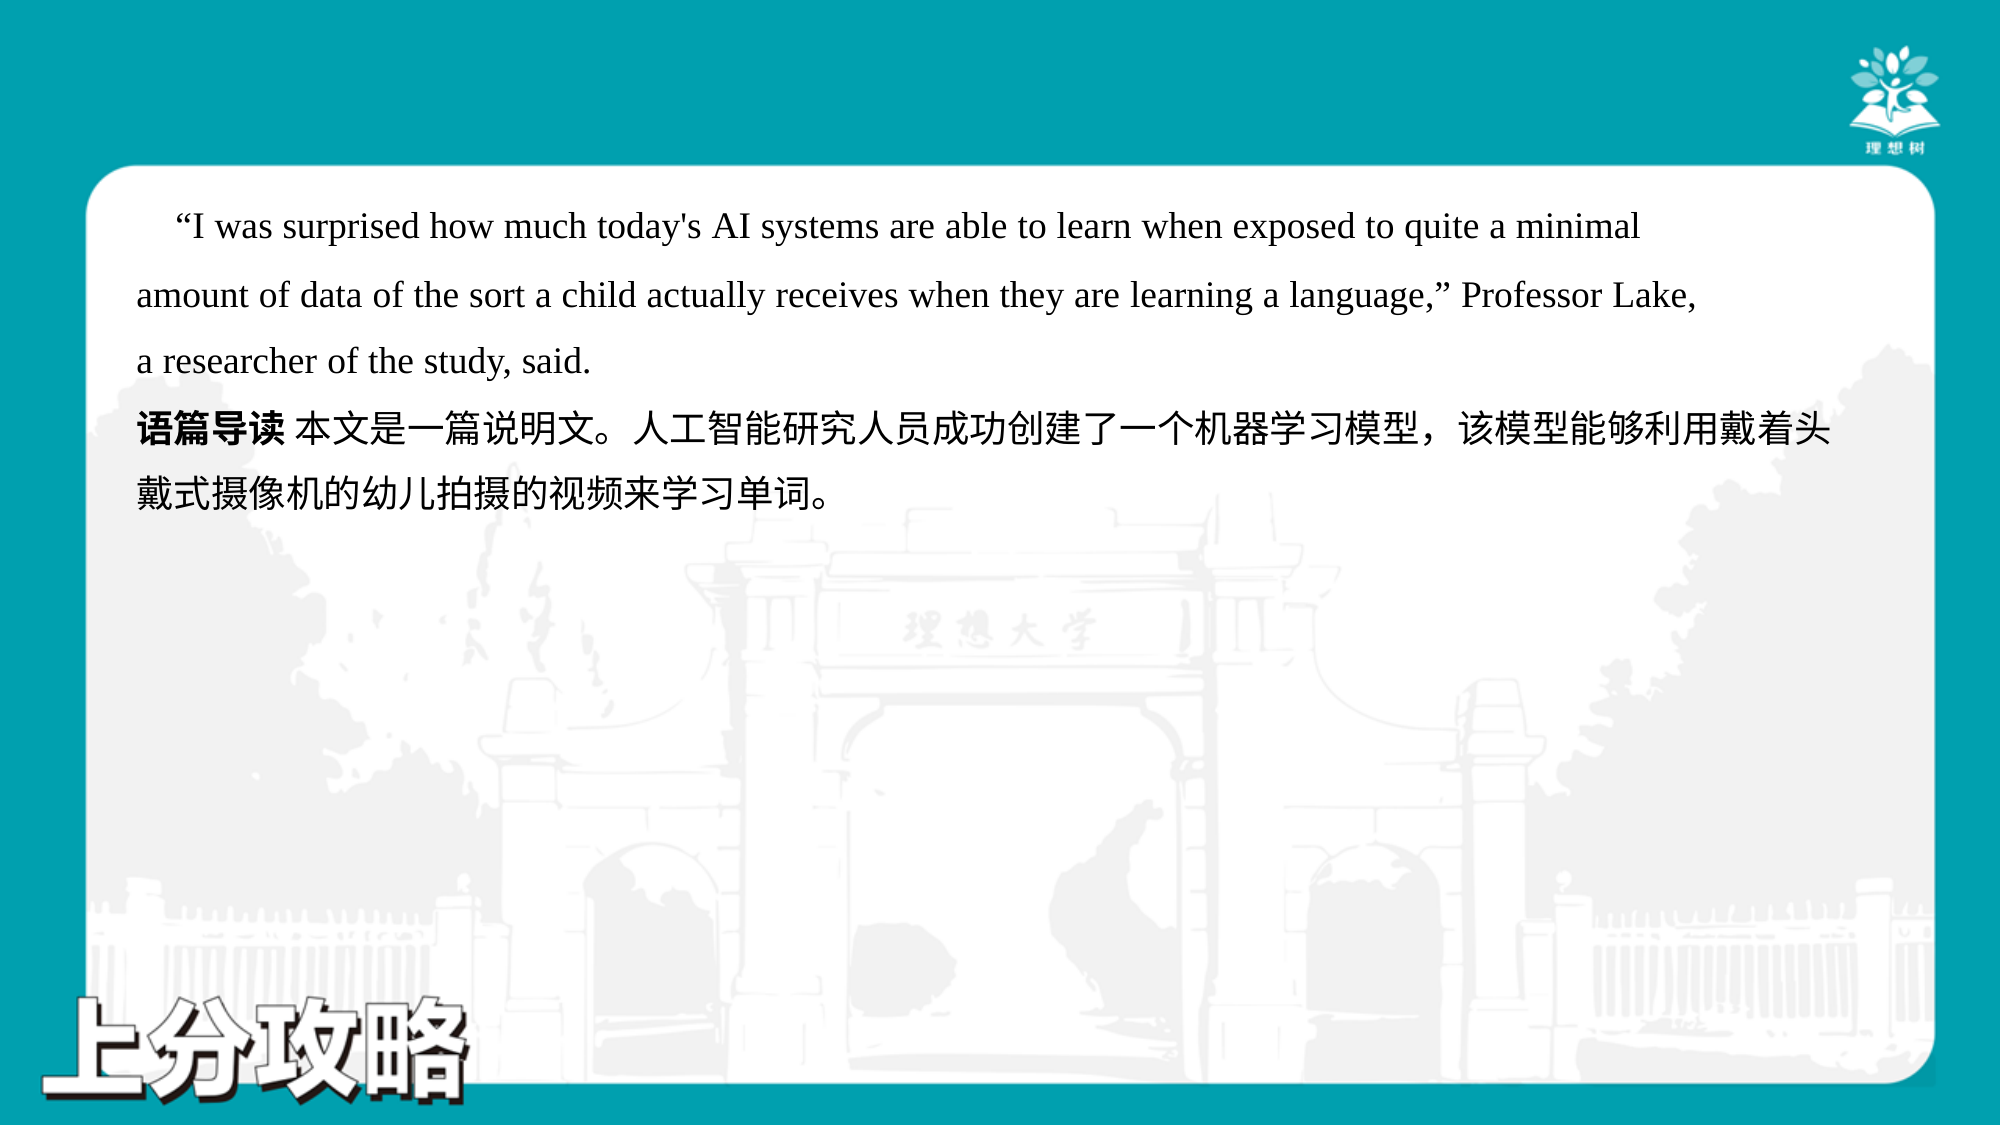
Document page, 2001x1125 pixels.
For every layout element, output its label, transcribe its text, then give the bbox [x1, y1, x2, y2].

text_box 语篇导读 本文是一篇说明文。人工智能研究人员成功创建了一个机器学习模型，该模型能够利用戴着头 戴式摄像机的幼儿拍摄的视频来学习单词。 [136, 381, 1865, 508]
text_box “I was surprised how much today's AI systems are able to learn when exposed to quite a minimal amount of data of the sort a child actually receives when they are learning a language,” Professor Lake, a researcher of the study, said.#6 [136, 177, 1865, 373]
picture [0, 0, 2000, 1125]
